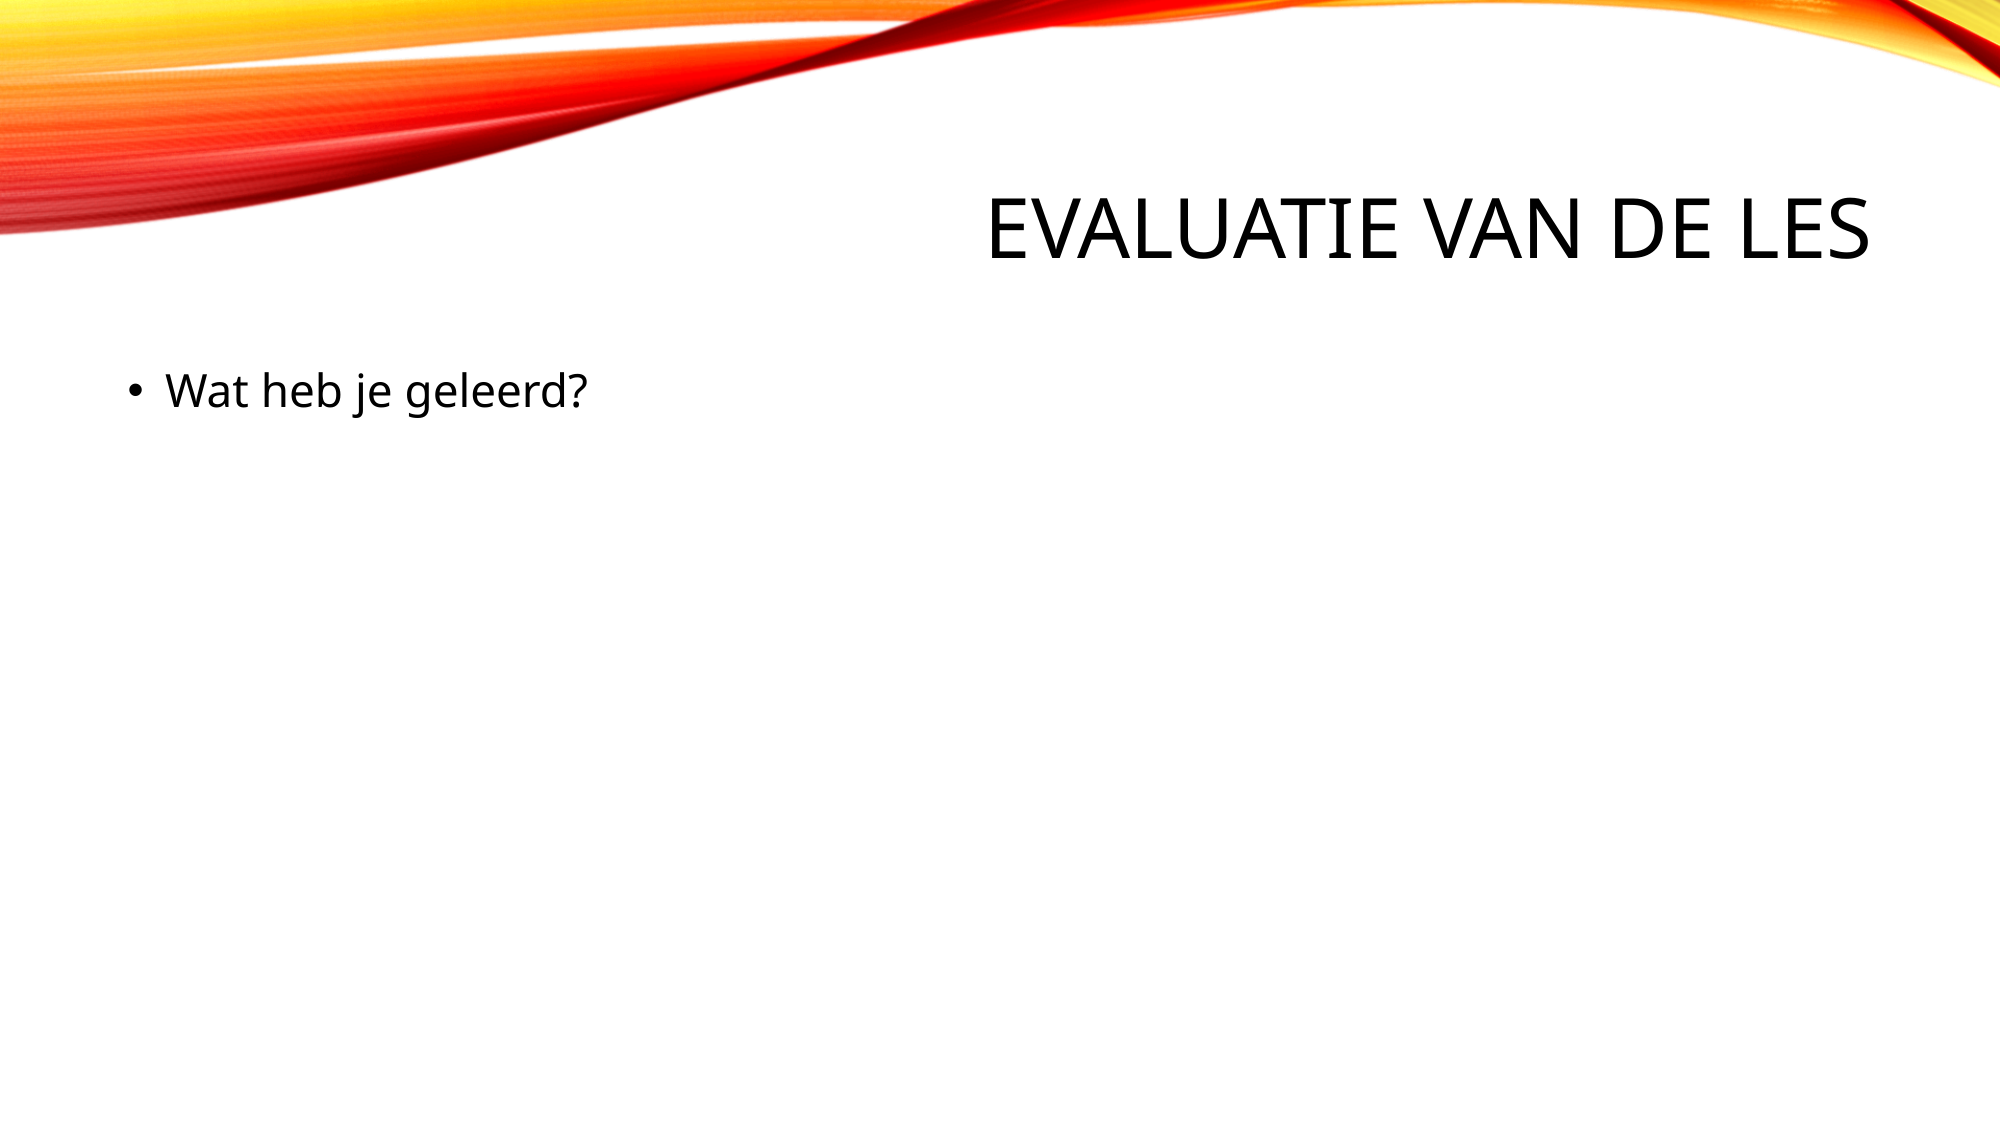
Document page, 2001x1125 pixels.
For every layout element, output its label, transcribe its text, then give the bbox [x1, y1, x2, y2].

picture [0, 0, 2000, 237]
list Wat heb je geleerd? [112, 360, 1888, 1021]
title Evaluatie van de les [474, 125, 1888, 338]
